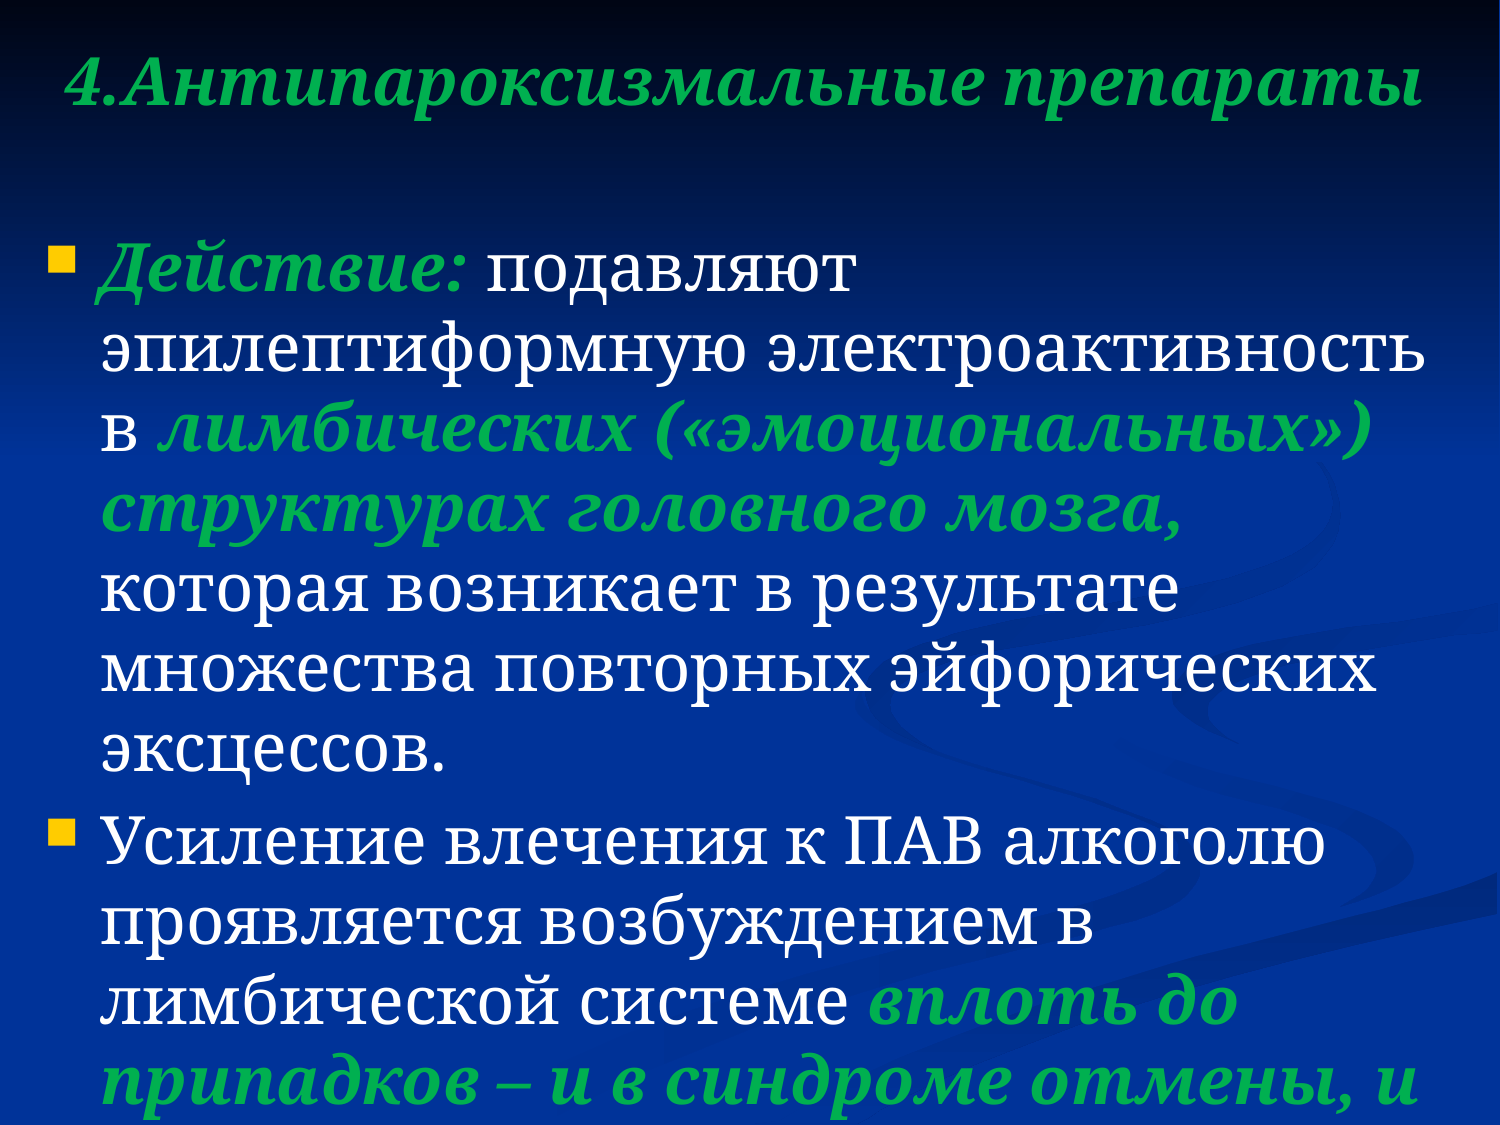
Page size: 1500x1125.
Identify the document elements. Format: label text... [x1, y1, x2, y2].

list 4.Антипароксизмальные препараты Действие: подавляют эпилептиформную электроактивность в лимбических («эмоциональных») структурах головного мозга, которая возникает в результате множества повторных эйфорических эксцессов. Усиление влечения к ПАВ алкоголю проявляется возбуждением в лимбической системе вплоть до припадков – и в синдроме отмены, и в белой горячке, и без них. [29, 30, 1459, 1095]
